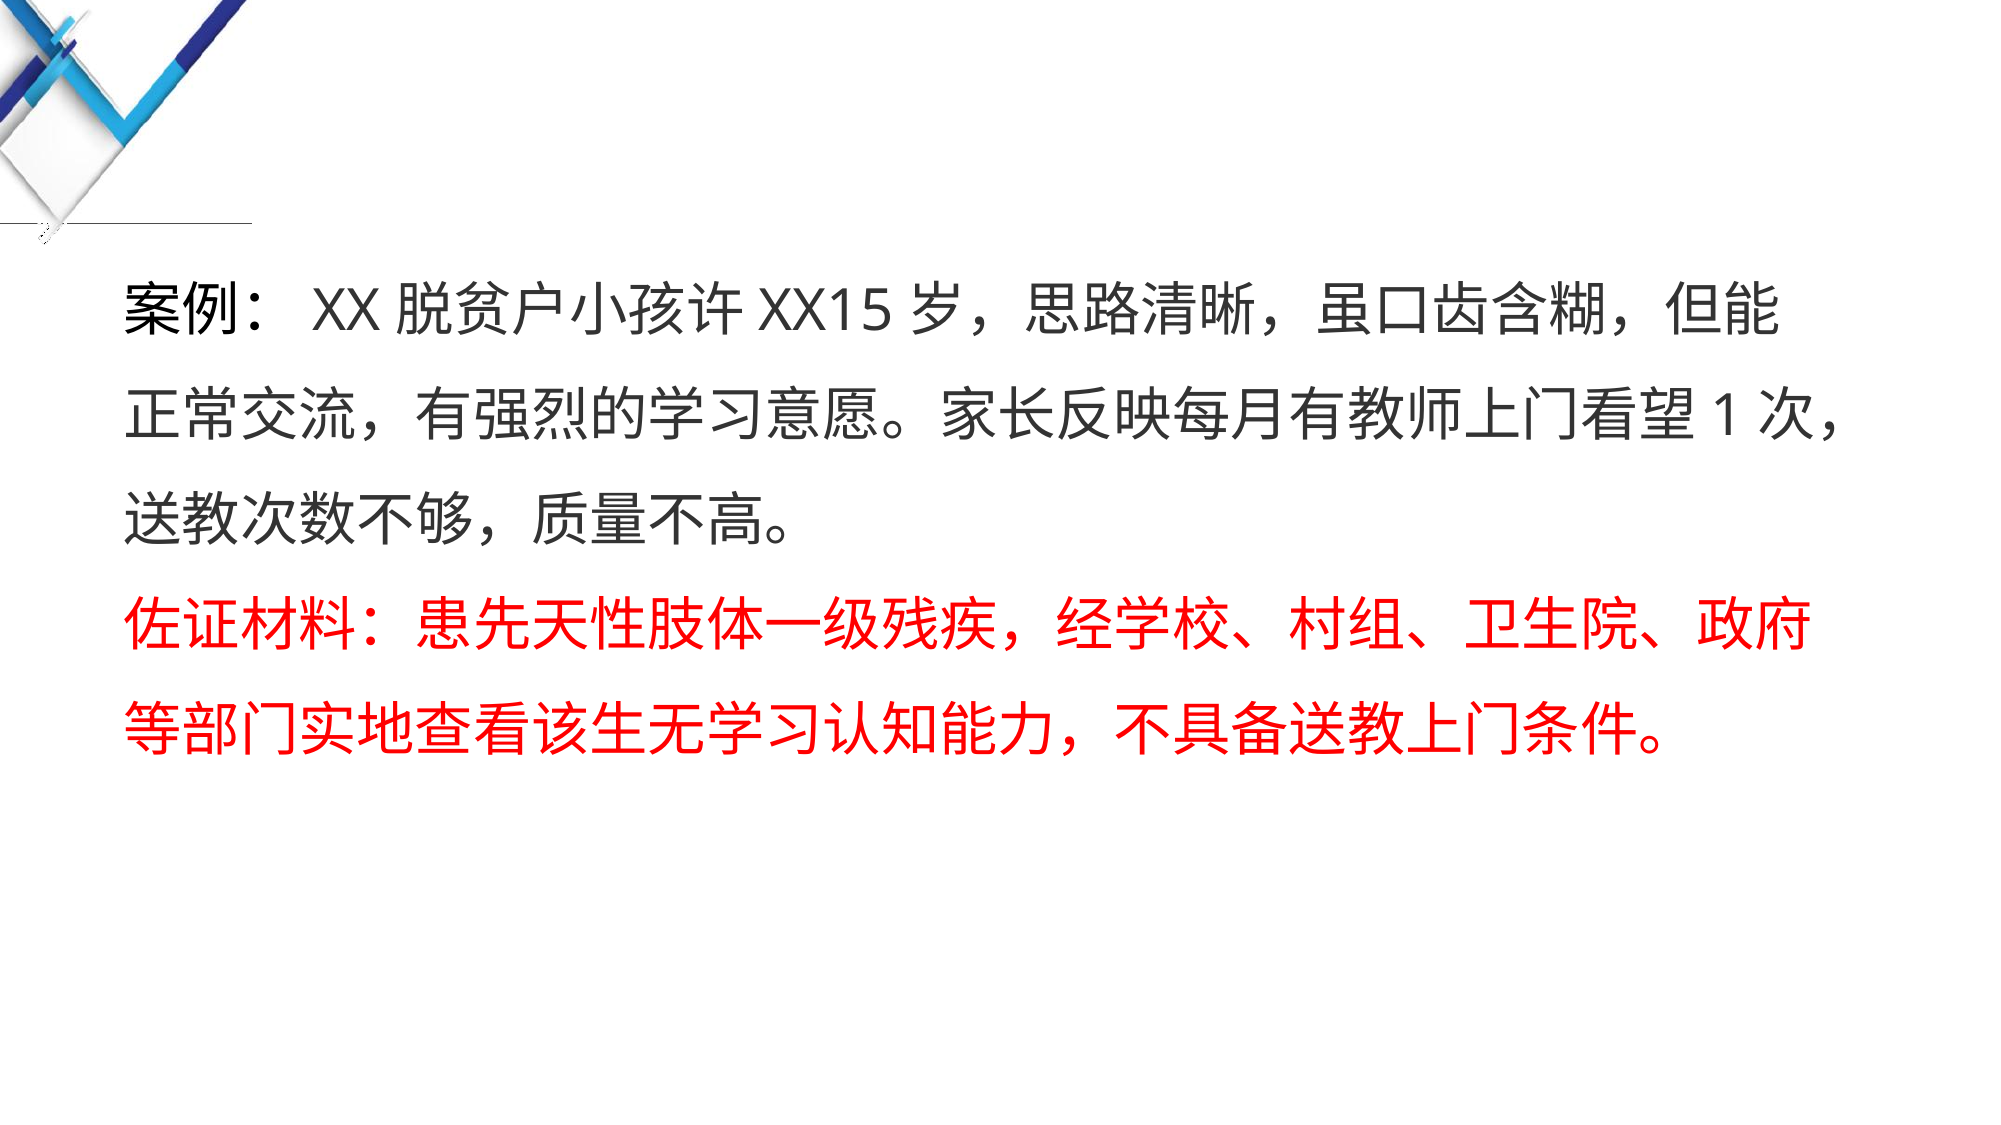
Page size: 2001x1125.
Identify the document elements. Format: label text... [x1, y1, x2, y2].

text_box 案例：XX脱贫户小孩许XX15岁，思路清晰，虽口齿含糊，但能正常交流，有强烈的学习意愿。家长反映每月有教师上门看望1次，送教次数不够，质量不高。 佐证材料：患先天性肢体一级残疾，经学校、村组、卫生院、政府等部门实地查看该生无学习认知能力，不具备送教上门条件。 [49, 229, 1838, 770]
picture [0, 0, 252, 245]
